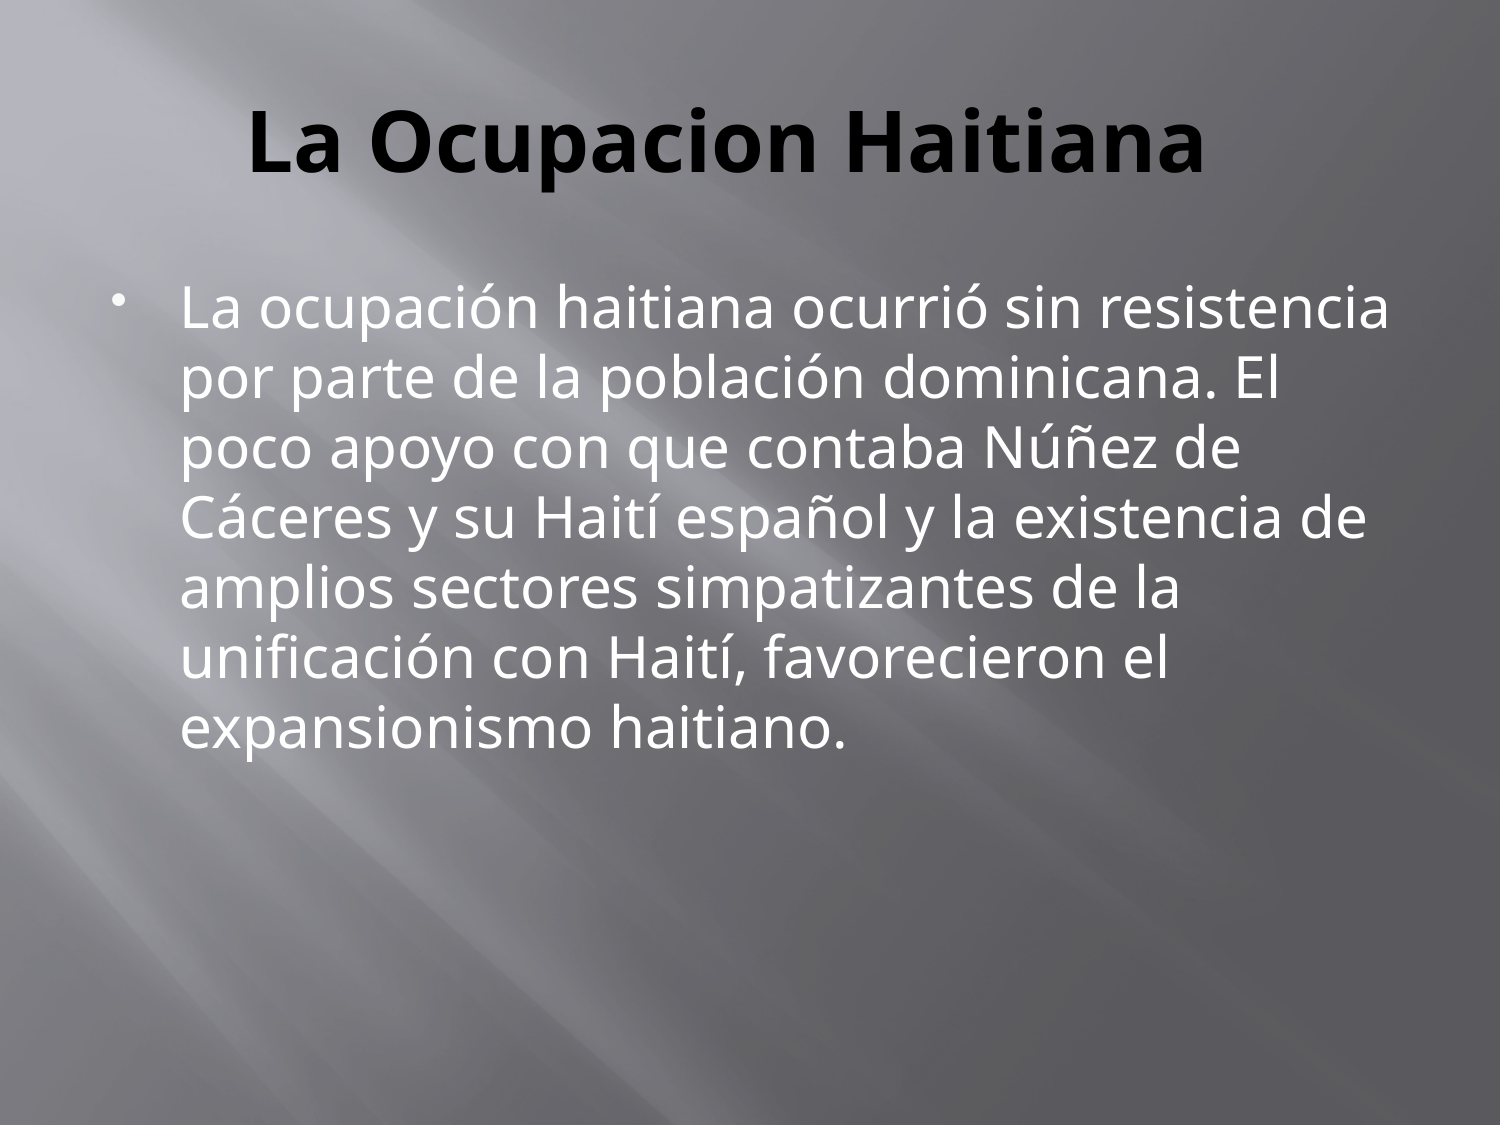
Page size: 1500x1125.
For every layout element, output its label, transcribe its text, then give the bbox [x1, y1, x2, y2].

list La ocupación haitiana ocurrió sin resistencia por parte de la población dominicana. El poco apoyo con que contaba Núñez de Cáceres y su Haití español y la existencia de amplios sectores simpatizantes de la unificación con Haití, favorecieron el expansionismo haitiano. [75, 262, 1425, 1035]
title La Ocupacion Haitiana [75, 45, 1425, 233]
